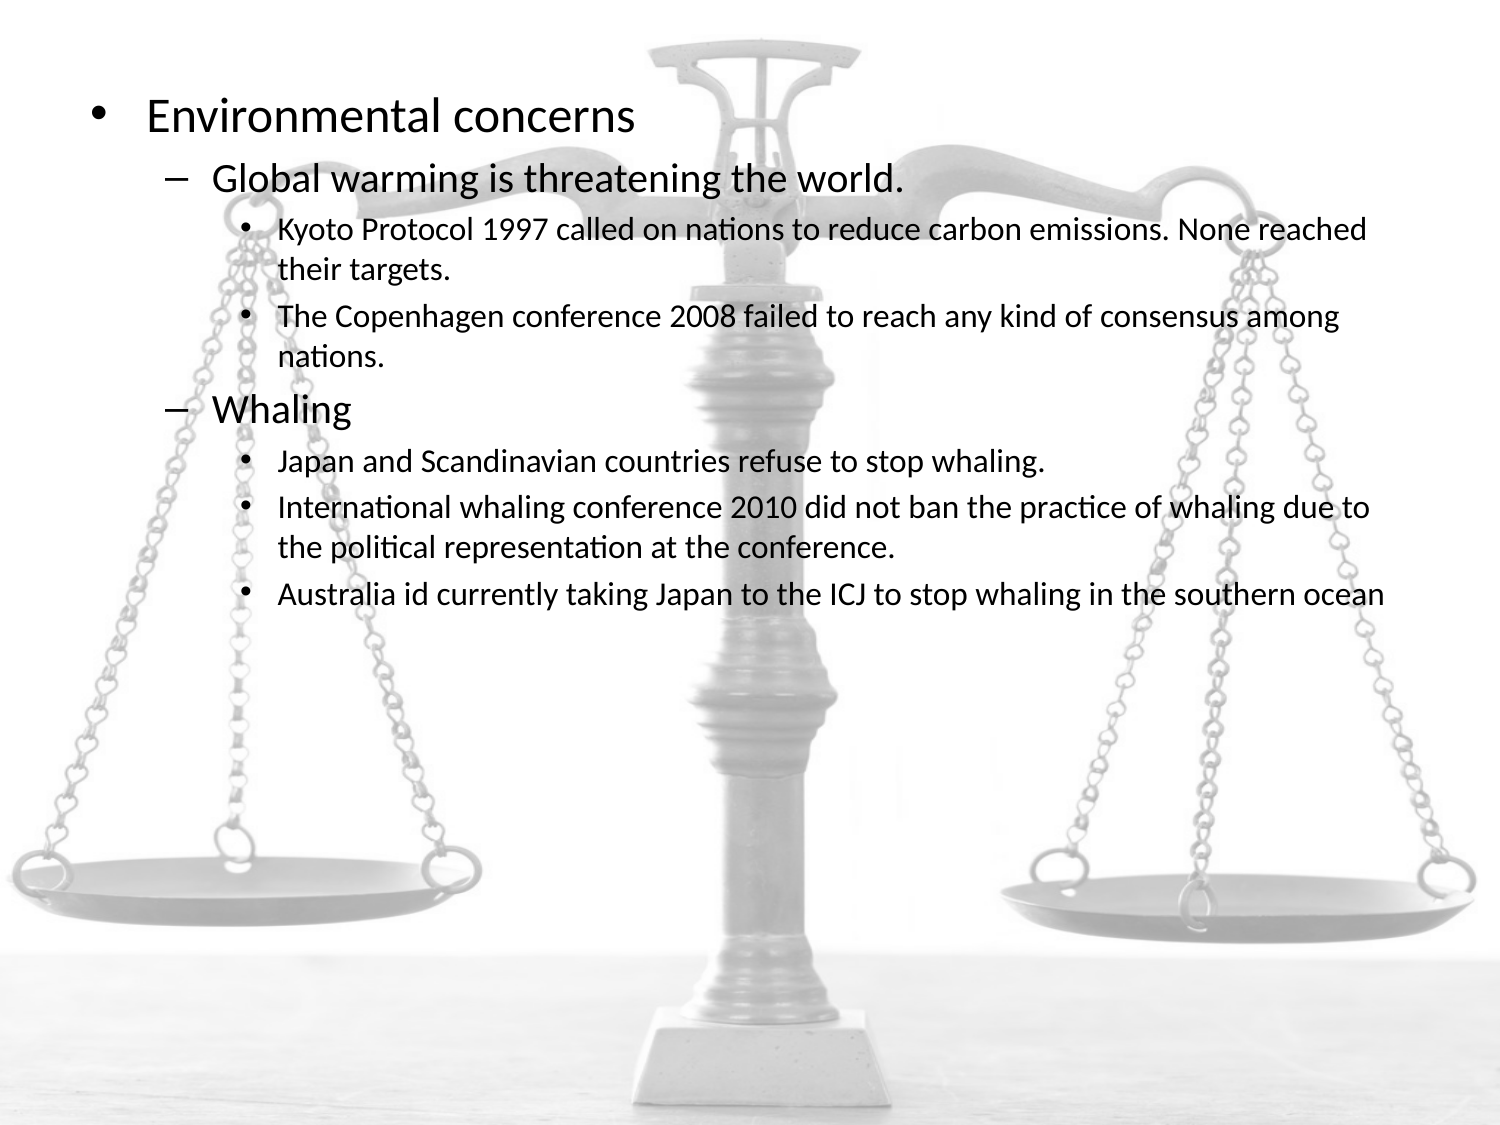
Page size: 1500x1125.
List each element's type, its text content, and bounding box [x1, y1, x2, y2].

list Environmental concerns Global warming is threatening the world. Kyoto Protocol 1997 called on nations to reduce carbon emissions. None reached their targets. The Copenhagen conference 2008 failed to reach any kind of consensus among nations. Whaling Japan and Scandinavian countries refuse to stop whaling. International whaling conference 2010 did not ban the practice of whaling due to the political representation at the conference. Australia id currently taking Japan to the ICJ to stop whaling in the southern ocean [75, 75, 1425, 1025]
